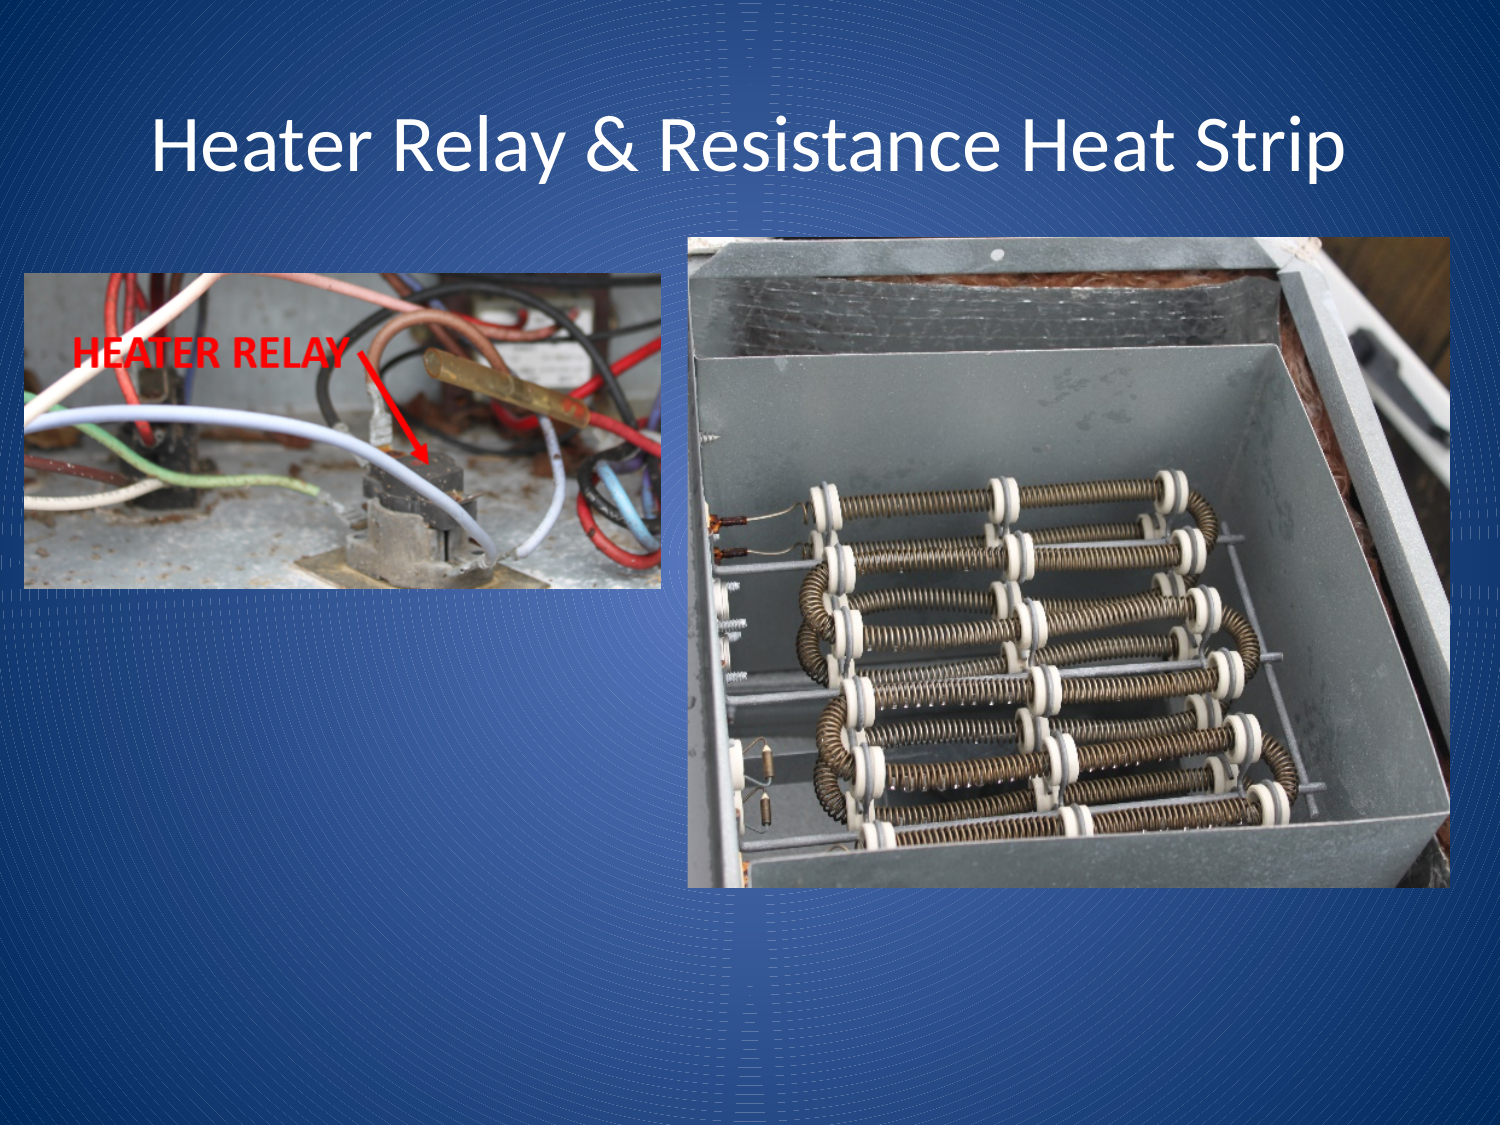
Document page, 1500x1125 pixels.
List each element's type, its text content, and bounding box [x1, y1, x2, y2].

picture [687, 237, 1451, 888]
title Heater Relay & Resistance Heat Strip [75, 45, 1425, 233]
picture [24, 273, 661, 642]
